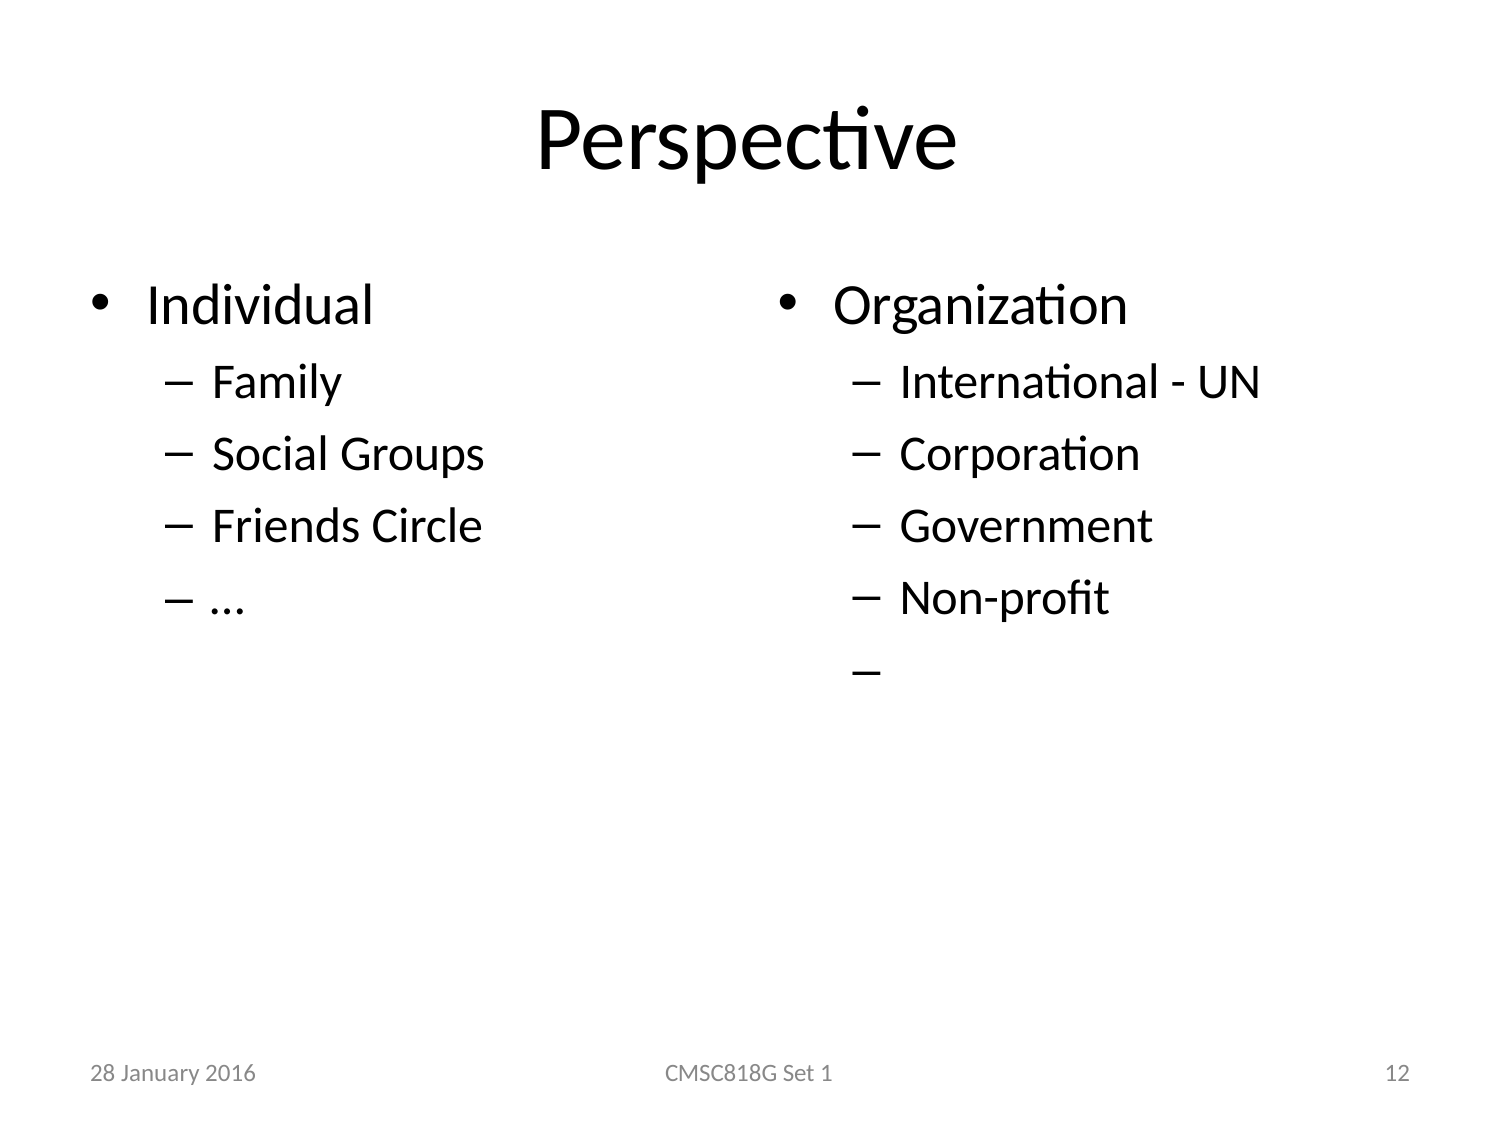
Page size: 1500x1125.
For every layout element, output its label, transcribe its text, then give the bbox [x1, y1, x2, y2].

footer 28 January 2016 [87, 1060, 258, 1125]
text_box Individual Family Social Groups Friends Circle – … [87, 266, 489, 625]
text_box Organization International - UN Corporation Government Non-profit – [775, 266, 1267, 697]
slide_number 12 [1380, 1060, 1415, 1125]
title Perspective [264, 77, 1236, 266]
slide_number CMSC818G Set 1 [662, 1060, 837, 1125]
